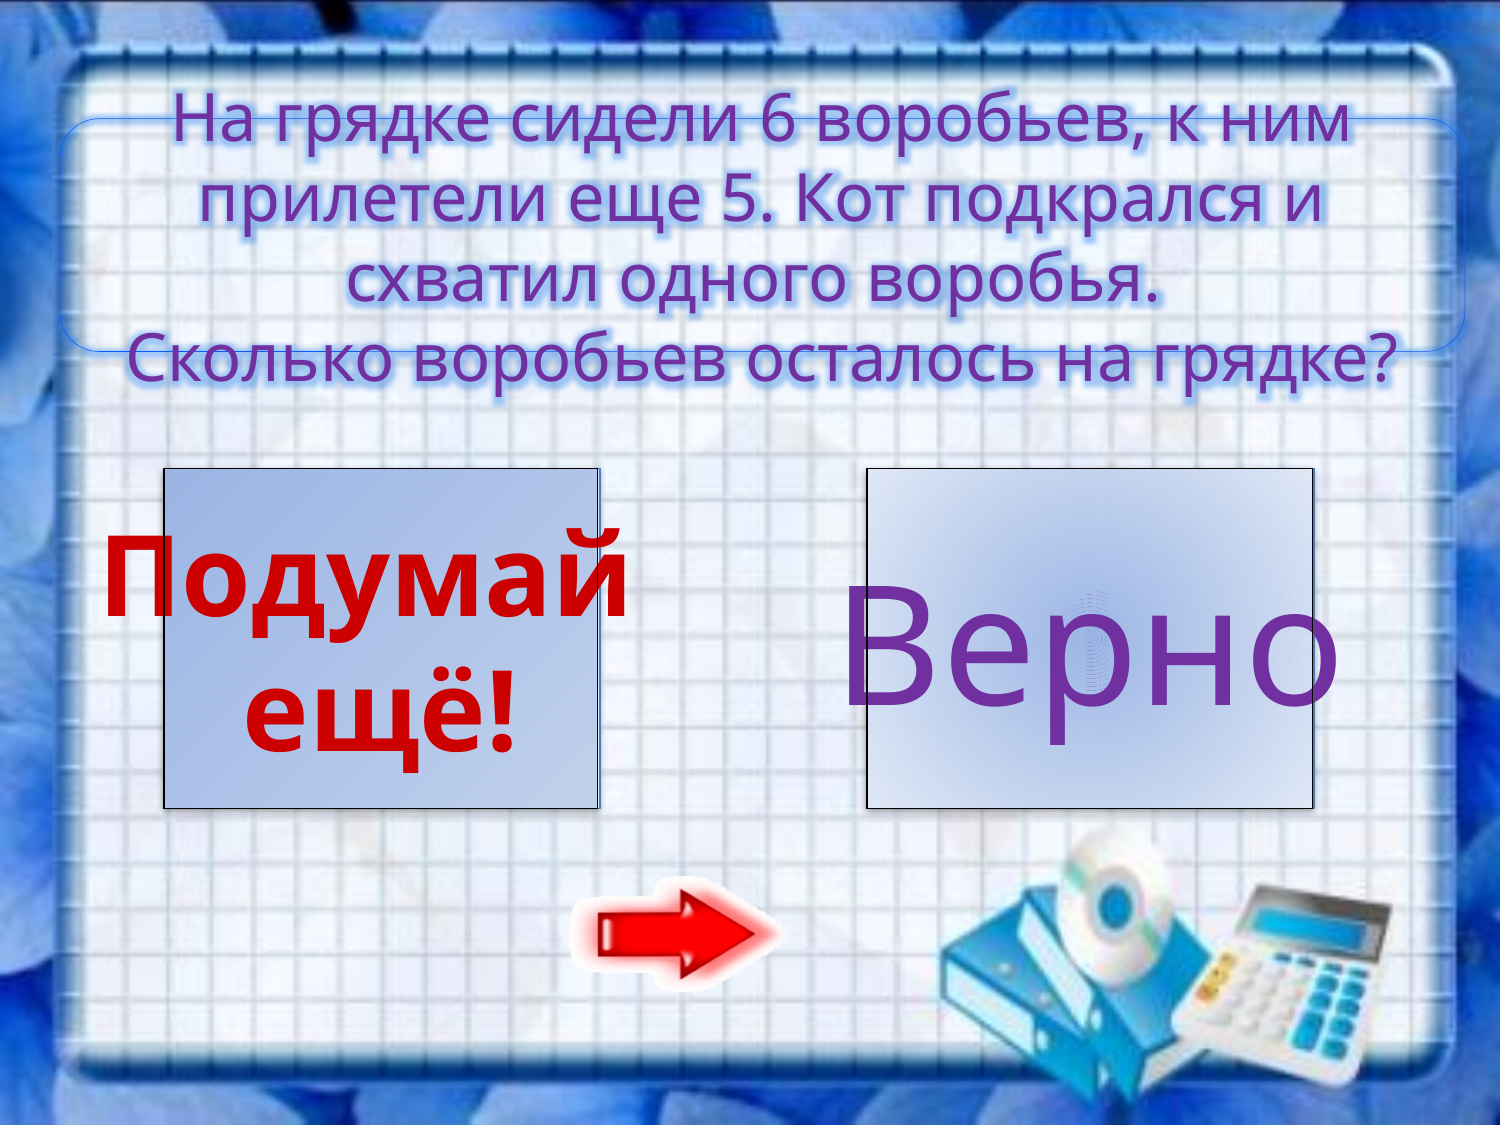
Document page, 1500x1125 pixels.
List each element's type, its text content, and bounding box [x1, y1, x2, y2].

text_box [867, 468, 1313, 809]
picture [0, 0, 1500, 1125]
text_box [163, 468, 598, 809]
text_box На грядке сидели 6 воробьев, к ним прилетели еще 5. Кот подкрался и схватил одного воробья. Сколько воробьев осталось на грядке? [58, 116, 1467, 354]
